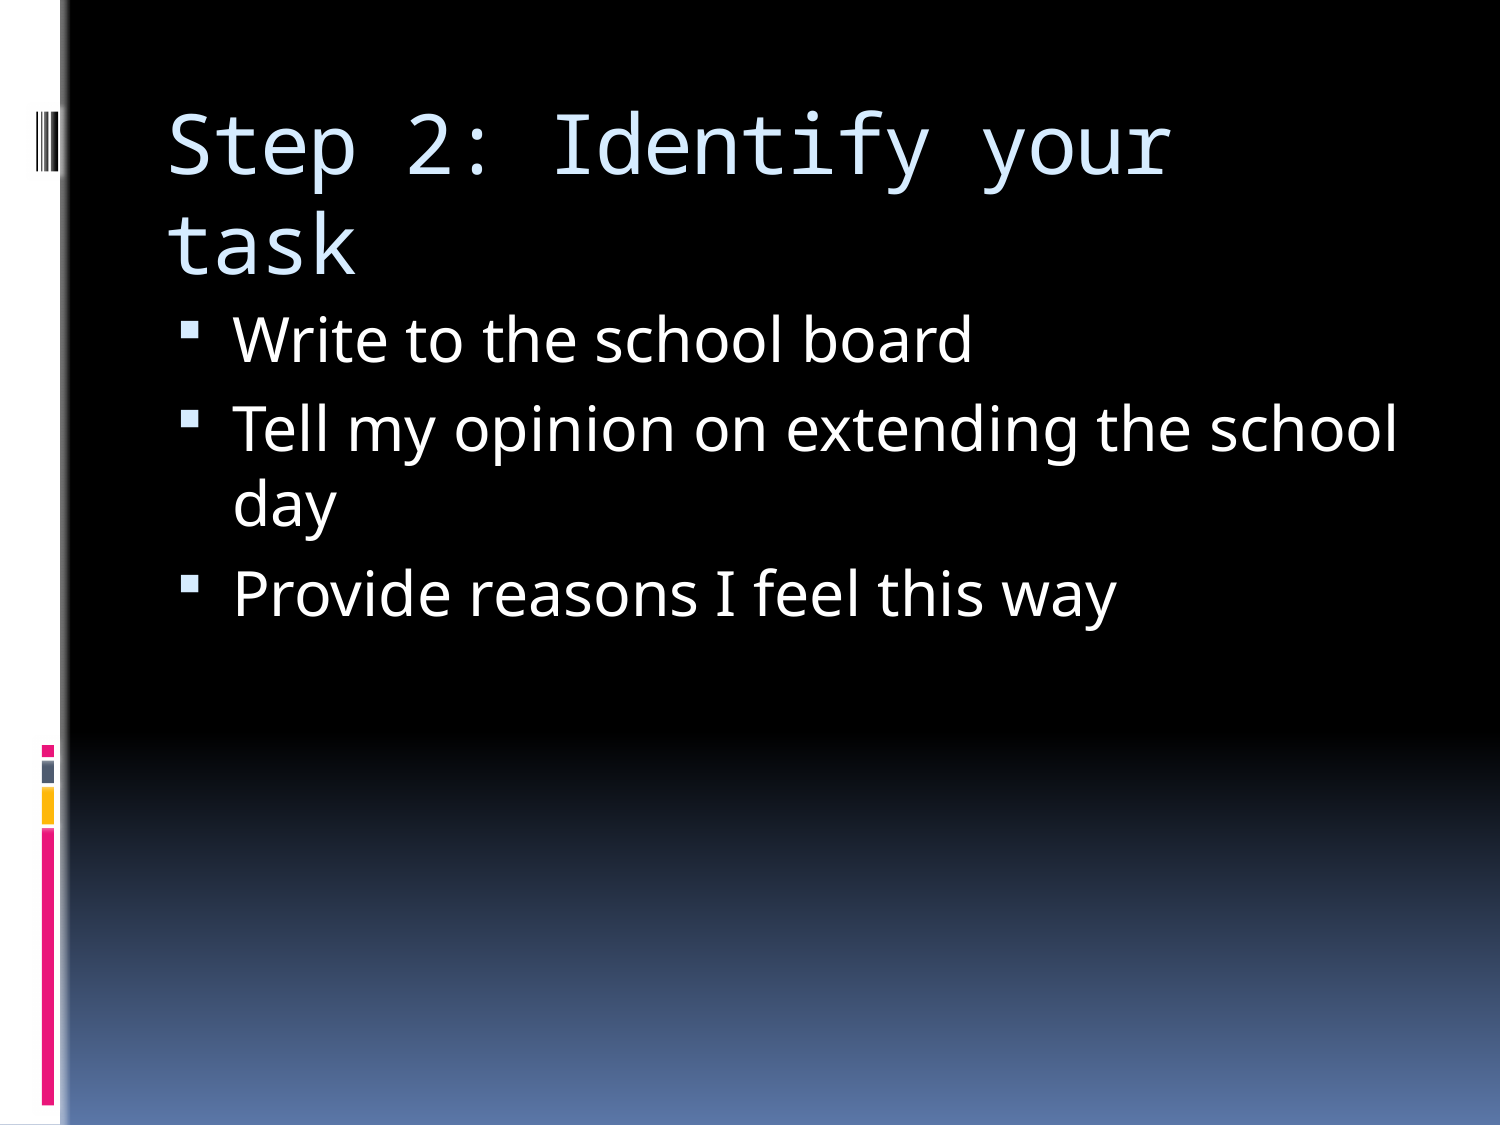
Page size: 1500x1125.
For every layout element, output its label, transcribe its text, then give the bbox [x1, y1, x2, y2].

list Write to the school board Tell my opinion on extending the school day Provide reasons I feel this way [150, 292, 1425, 1043]
title Step 2: Identify your task [150, 83, 1425, 234]
